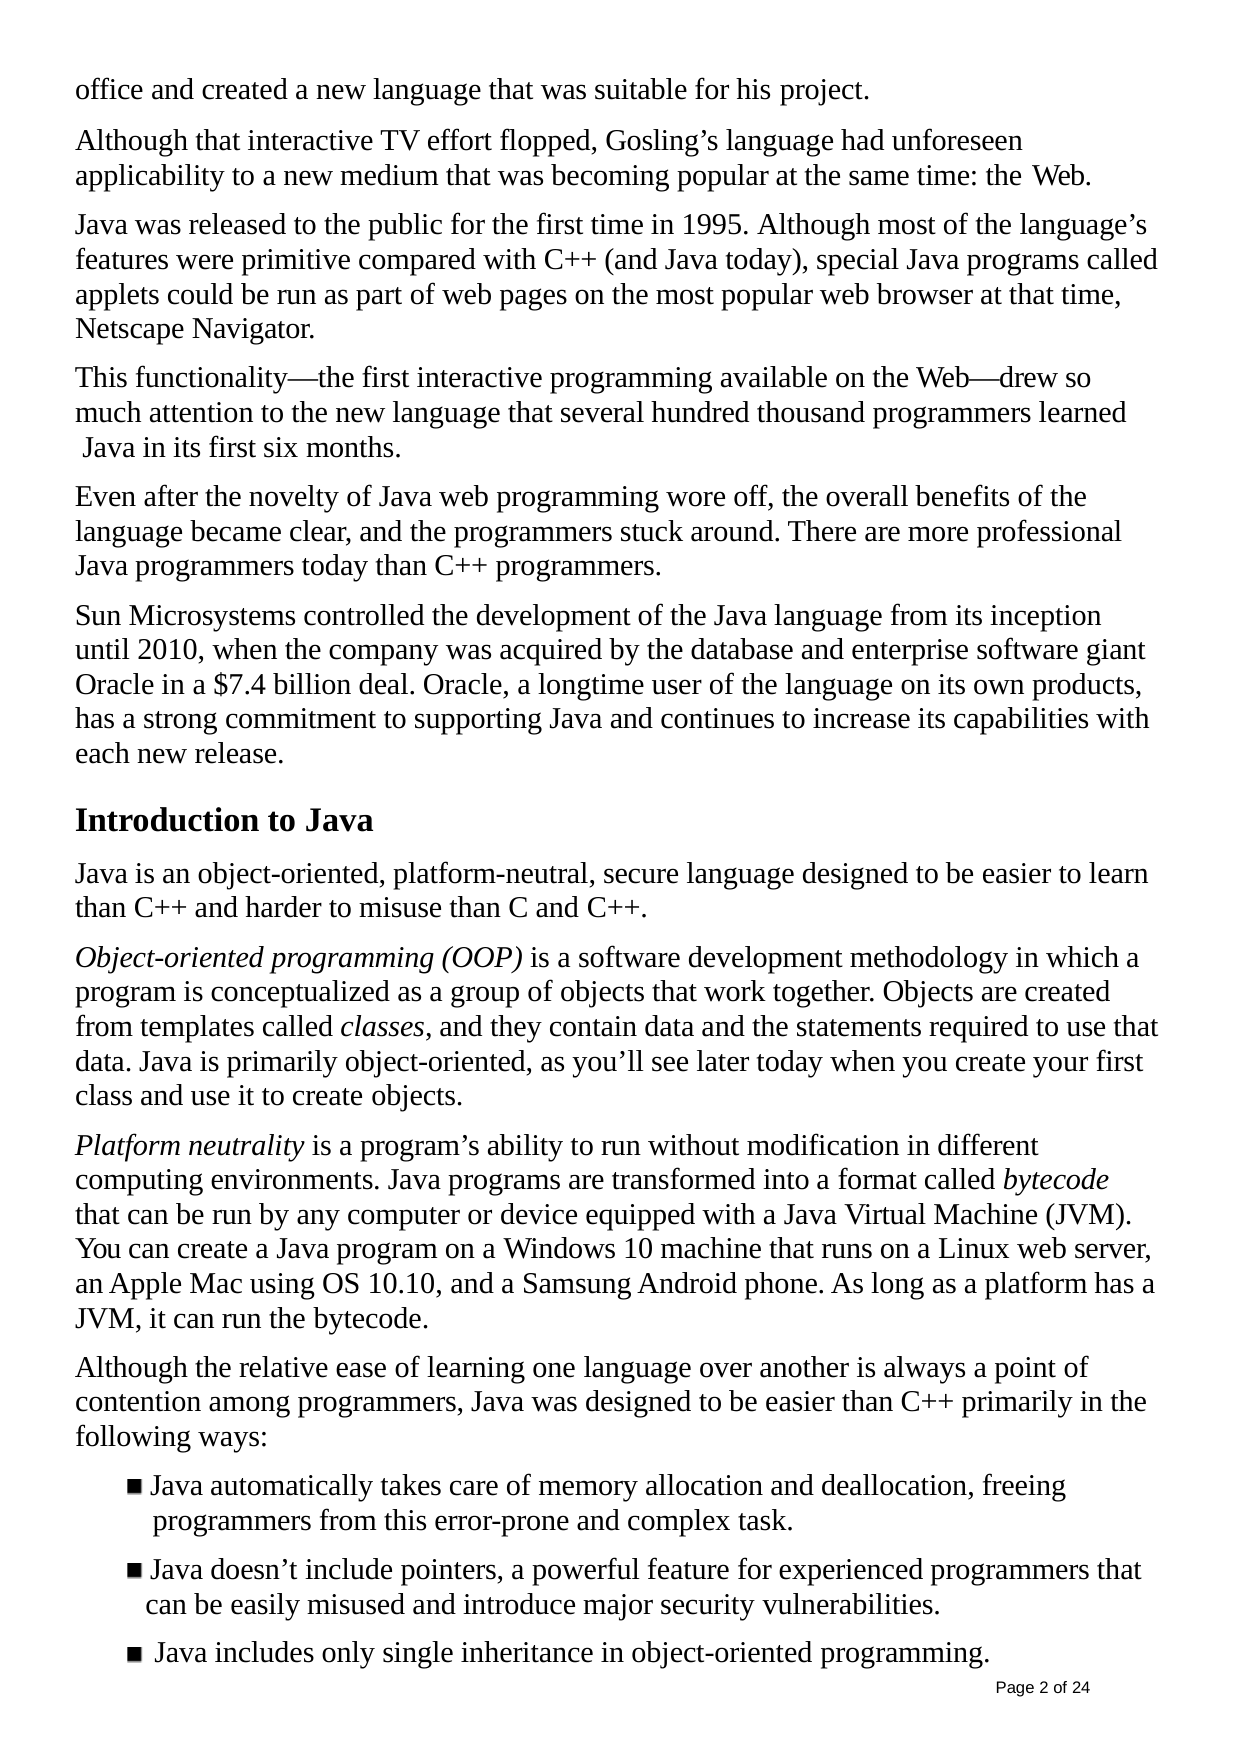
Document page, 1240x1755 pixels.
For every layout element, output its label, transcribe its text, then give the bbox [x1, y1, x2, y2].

slide_number Page 6 of 24 [984, 1676, 1093, 1755]
text_box office and created a new language that was suitable for his project. Although that interactive TV effort flopped, Gosling’s language had unforeseen applicability to a new medium that was becoming popular at the same time: the Web. Java was released to the public for the first time in 1995. Although most of the language’s features were primitive compared with C++ (and Java today), special Java programs called applets could be run as part of web pages on the most popular web browser at that time, Netscape Navigator. This functionality—the first interactive programming available on the Web—drew so much attention to the new language that several hundred thousand programmers learned Java in its first six months. Even after the novelty of Java web programming wore off, the overall benefits of the language became clear, and the programmers stuck around. There are more professional Java programmers today than C++ programmers. Sun Microsystems controlled the development of the Java language from its inception until 2010, when the company was acquired by the database and enterprise software giant Oracle in a $7.4 billion deal. Oracle, a longtime user of the language on its own products, has a strong commitment to supporting Java and continues to increase its capabilities with each new release. Introduction to Java Java is an object-oriented, platform-neutral, secure language designed to be easier to learn than C++ and harder to misuse than C and C++. Object-oriented programming (OOP) is a software development methodology in which a program is conceptualized as a group of objects that work together. Objects are created from templates called classes, and they contain data and the statements required to use that data. Java is primarily object-oriented, as you’ll see later today when you create your first class and use it to create objects. Platform neutrality is a program’s ability to run without modification in different computing environments. Java programs are transformed into a format called bytecode that can be run by any computer or device equipped with a Java Virtual Machine (JVM). You can create a Java program on a Windows 10 machine that runs on a Linux web server, an Apple Mac using OS 10.10, and a Samsung Android phone. As long as a platform has a JVM, it can run the bytecode. Although the relative ease of learning one language over another is always a point of contention among programmers, Java was designed to be easier than C++ primarily in the following ways: Java automatically takes care of memory allocation and deallocation, freeing programmers from this error-prone and complex task. Java doesn’t include pointers, a powerful feature for experienced programmers that can be easily misused and introduce major security vulnerabilities. Java includes only single inheritance in object-oriented programming. [72, 53, 1168, 1669]
